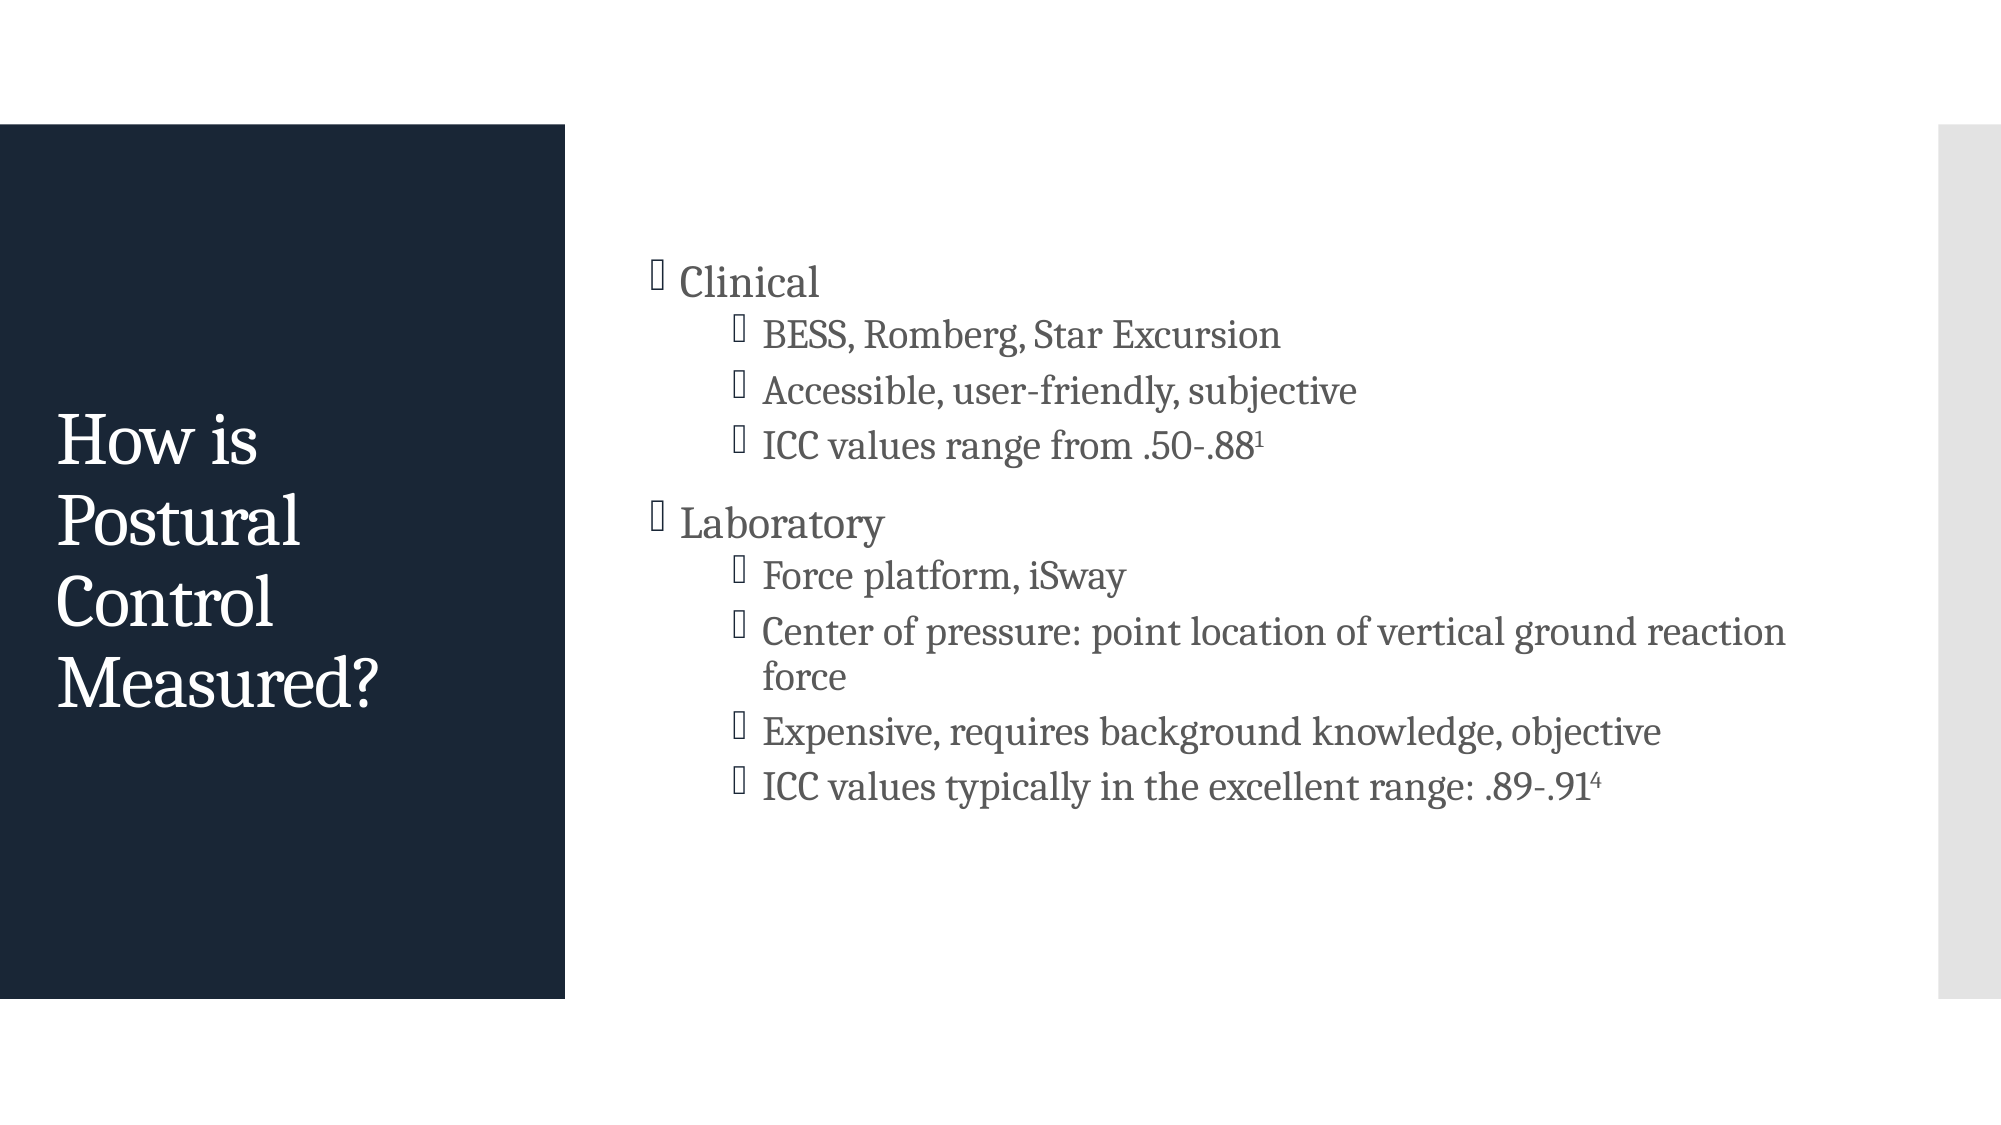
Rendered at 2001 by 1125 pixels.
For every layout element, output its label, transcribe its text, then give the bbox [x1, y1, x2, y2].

list Clinical BESS, Romberg, Star Excursion Accessible, user-friendly, subjective ICC values range from .50-.881 Laboratory Force platform, iSway Center of pressure: point location of vertical ground reaction force Expensive, requires background knowledge, objective ICC values typically in the excellent range: .89-.914 [634, 141, 1835, 982]
title How is Postural Control Measured? [41, 184, 525, 940]
